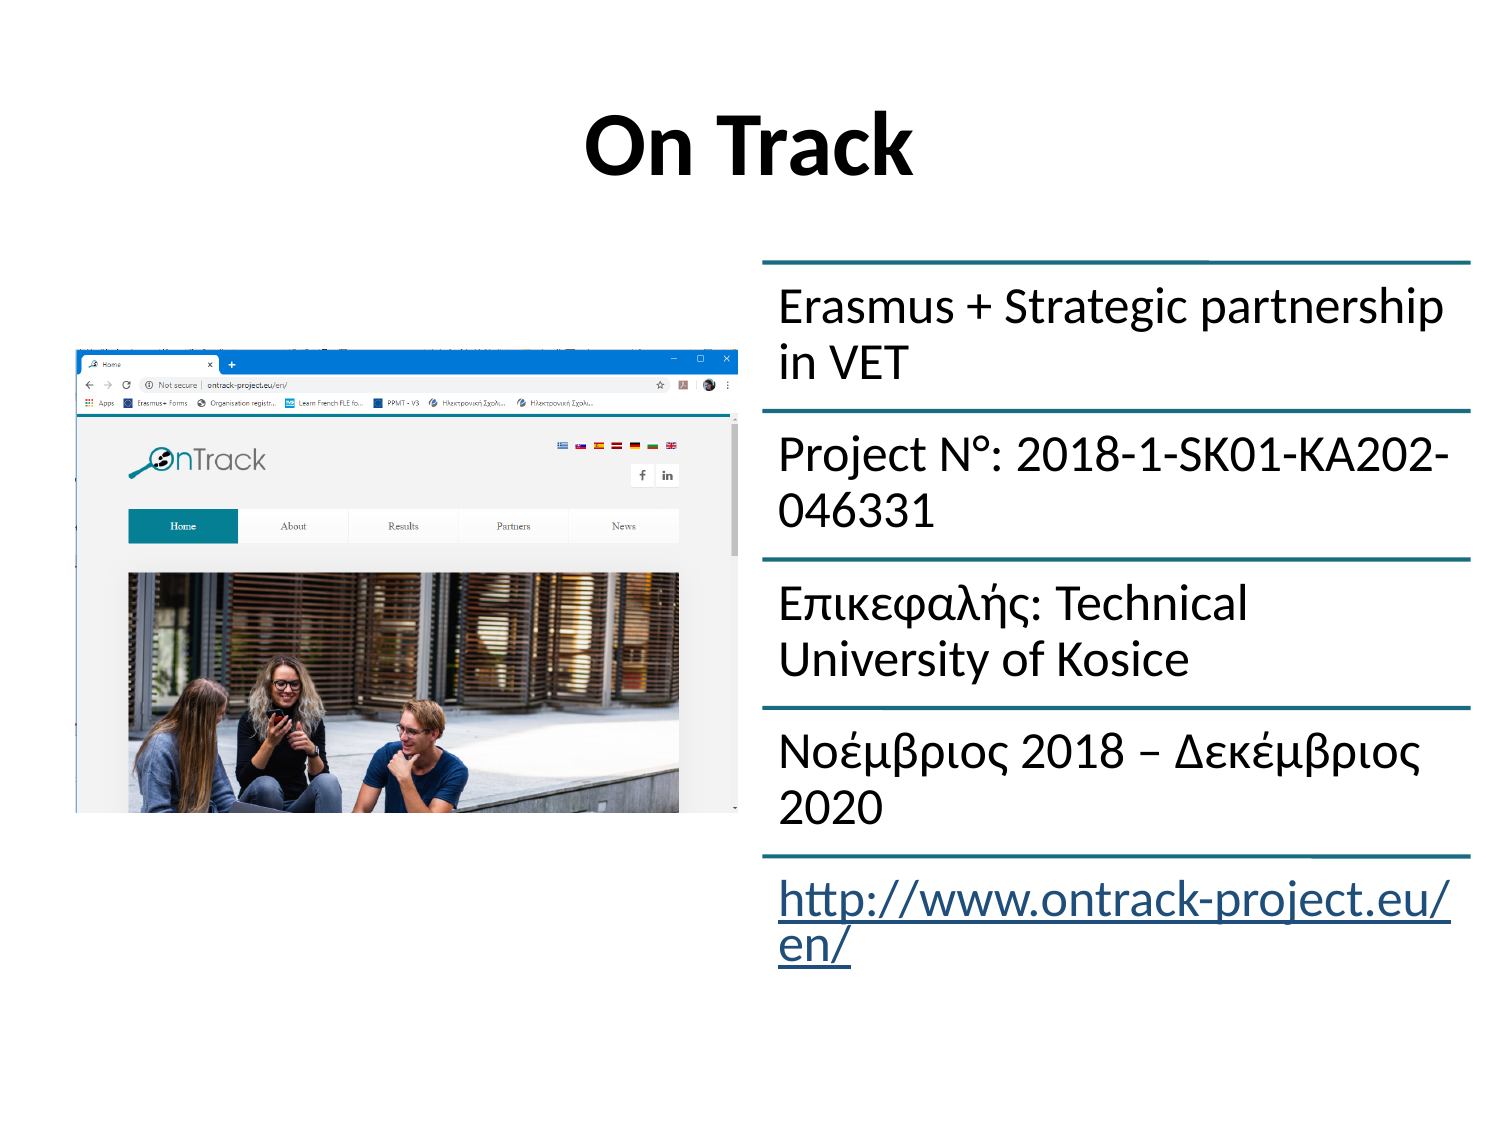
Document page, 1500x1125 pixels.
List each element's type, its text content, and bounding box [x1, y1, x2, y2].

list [74, 349, 738, 814]
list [762, 262, 1471, 1006]
title On Track [75, 45, 1425, 233]
